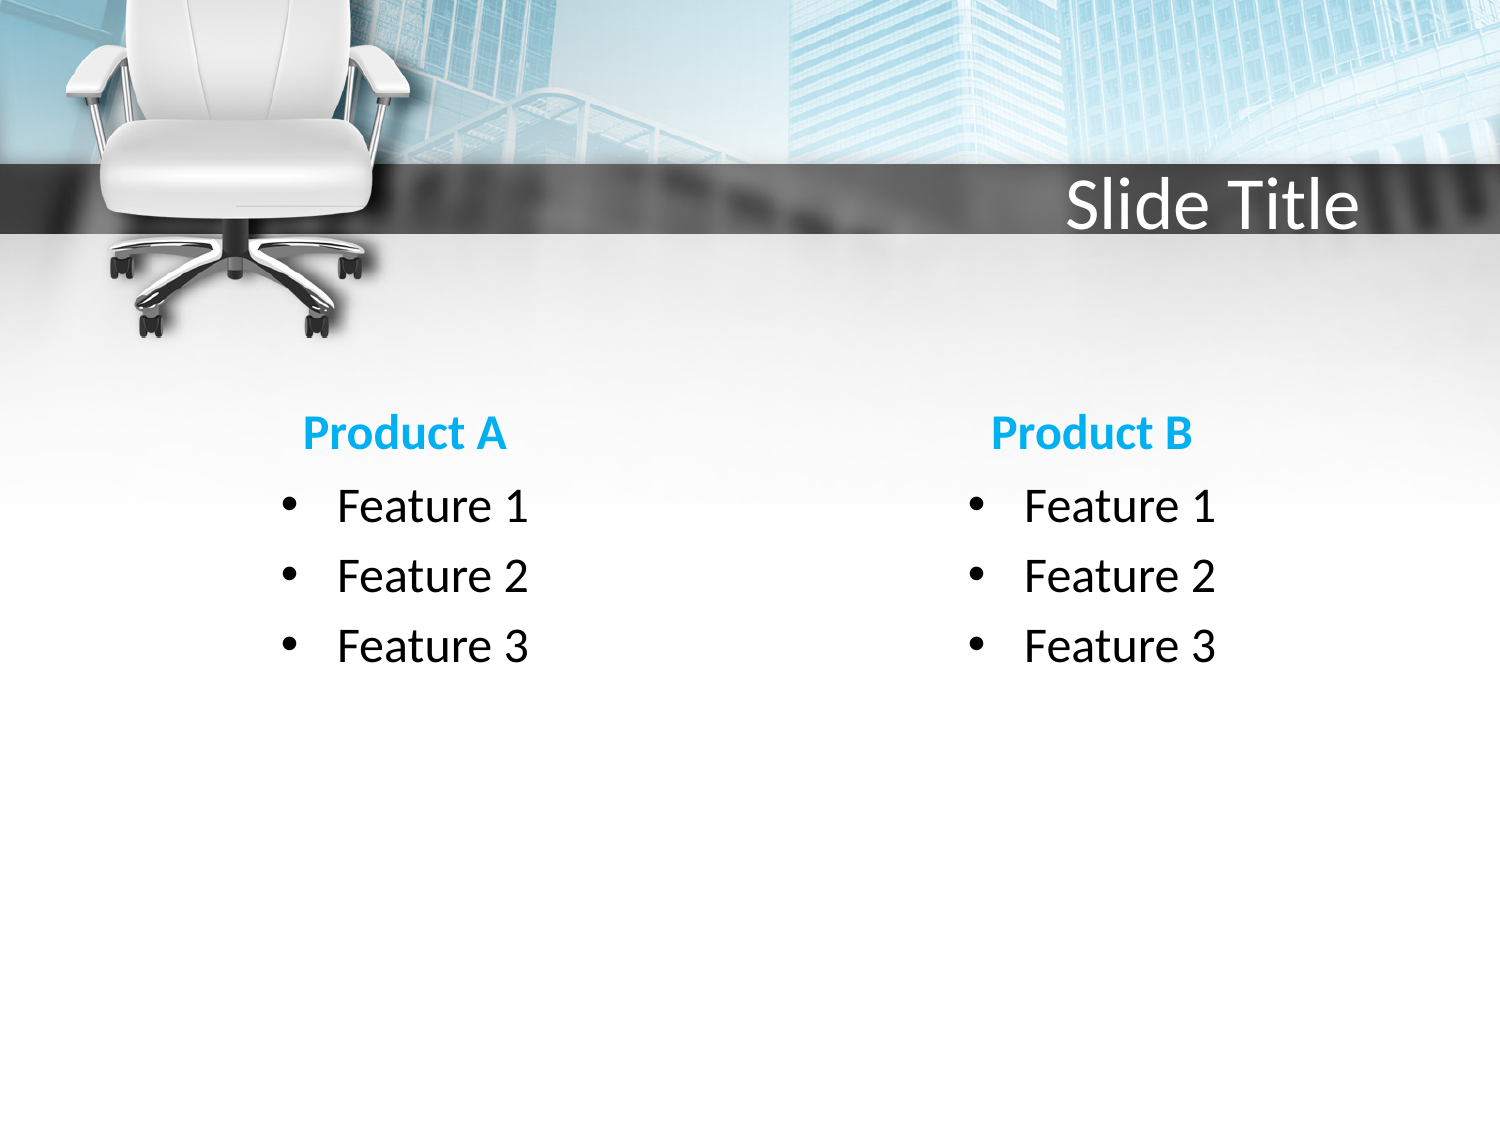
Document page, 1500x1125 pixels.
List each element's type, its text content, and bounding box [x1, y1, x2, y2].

list Feature 1 Feature 2 Feature 3 [760, 465, 1424, 1009]
list Product B [760, 362, 1424, 465]
list Product A [73, 362, 737, 465]
list Feature 1 Feature 2 Feature 3 [73, 465, 737, 1009]
title Slide Title [123, 136, 1377, 262]
picture [0, 0, 1500, 1125]
